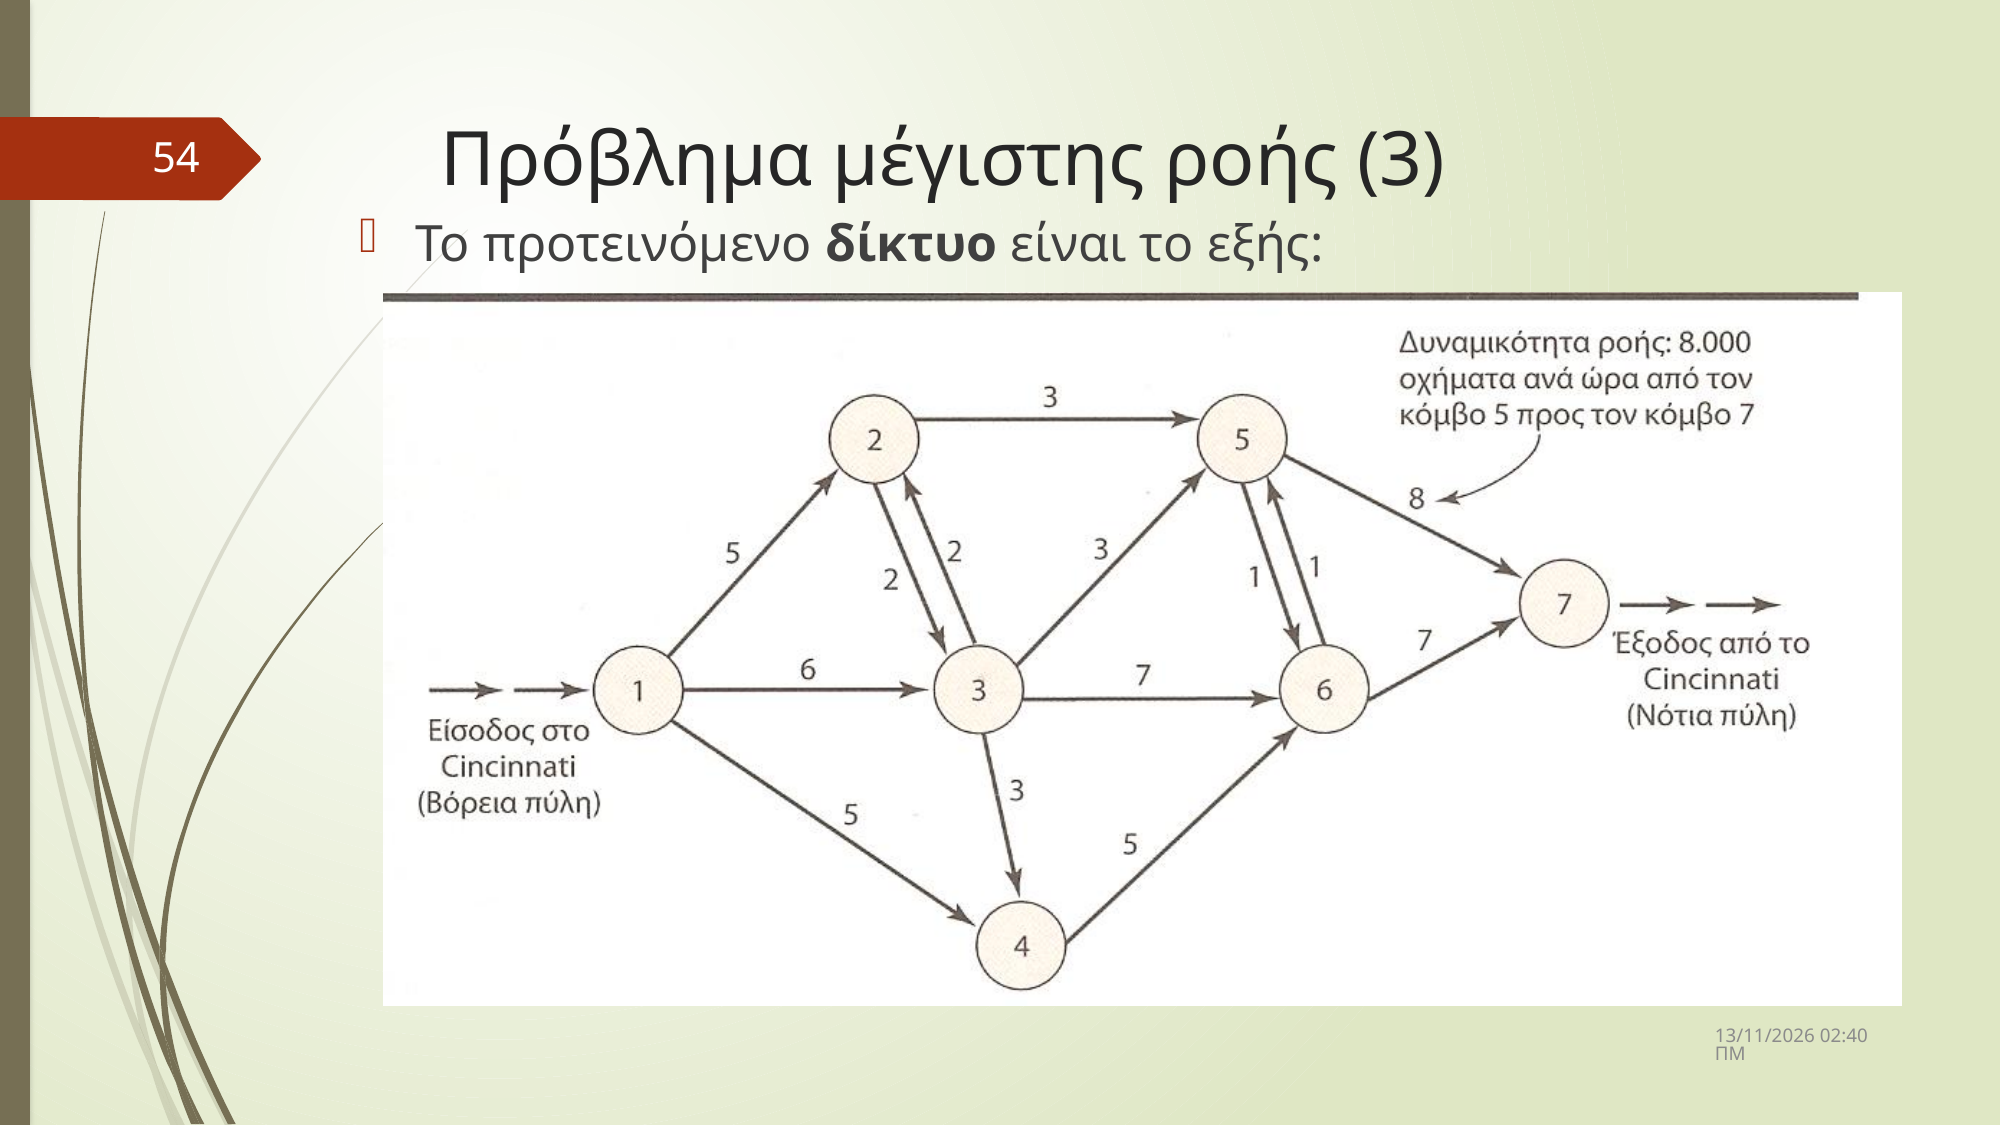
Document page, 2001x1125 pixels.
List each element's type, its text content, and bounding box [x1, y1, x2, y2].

slide_number 54 [87, 129, 216, 190]
list Το προτεινόμενο δίκτυο είναι το εξής: [344, 203, 2000, 1125]
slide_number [1699, 1013, 1888, 1067]
picture [382, 292, 1902, 1006]
title Πρόβλημα μέγιστης ροής (3) [425, 102, 1923, 203]
